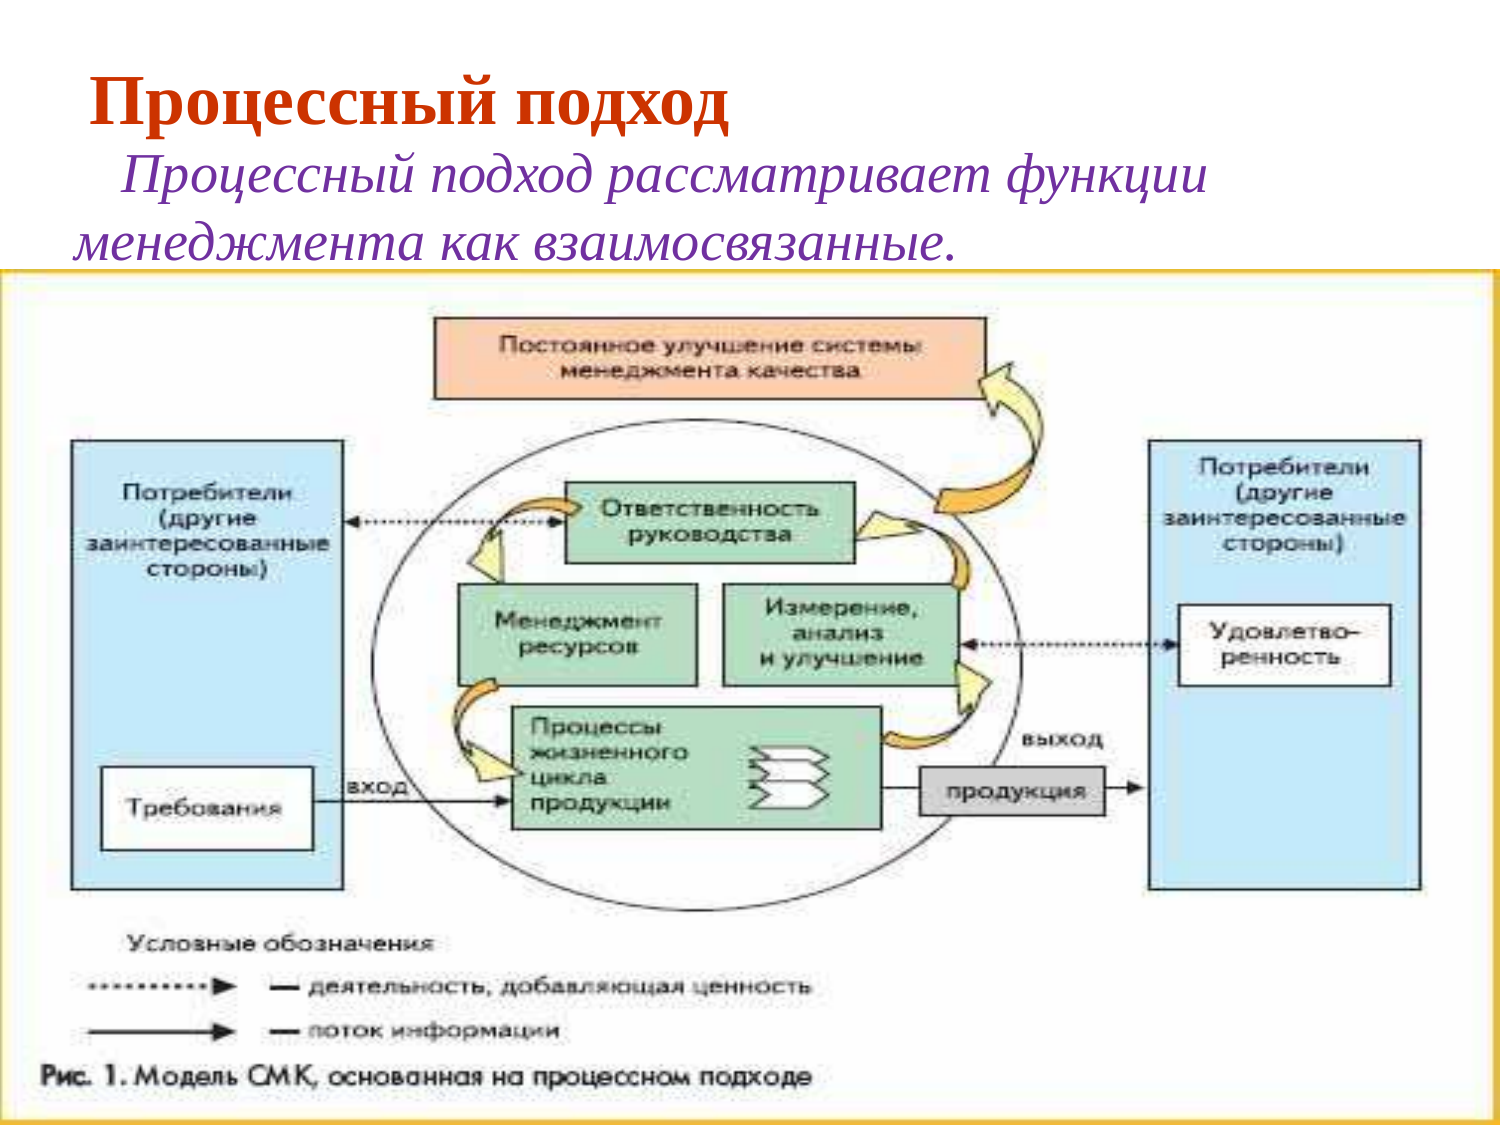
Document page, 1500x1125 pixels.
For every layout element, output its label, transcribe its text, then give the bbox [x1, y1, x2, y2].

picture [0, 269, 1500, 1125]
title Процессный подход [75, 45, 1425, 233]
list Процессный подход рассматривает функции менеджмента как взаимосвязанные. [0, 128, 1500, 269]
